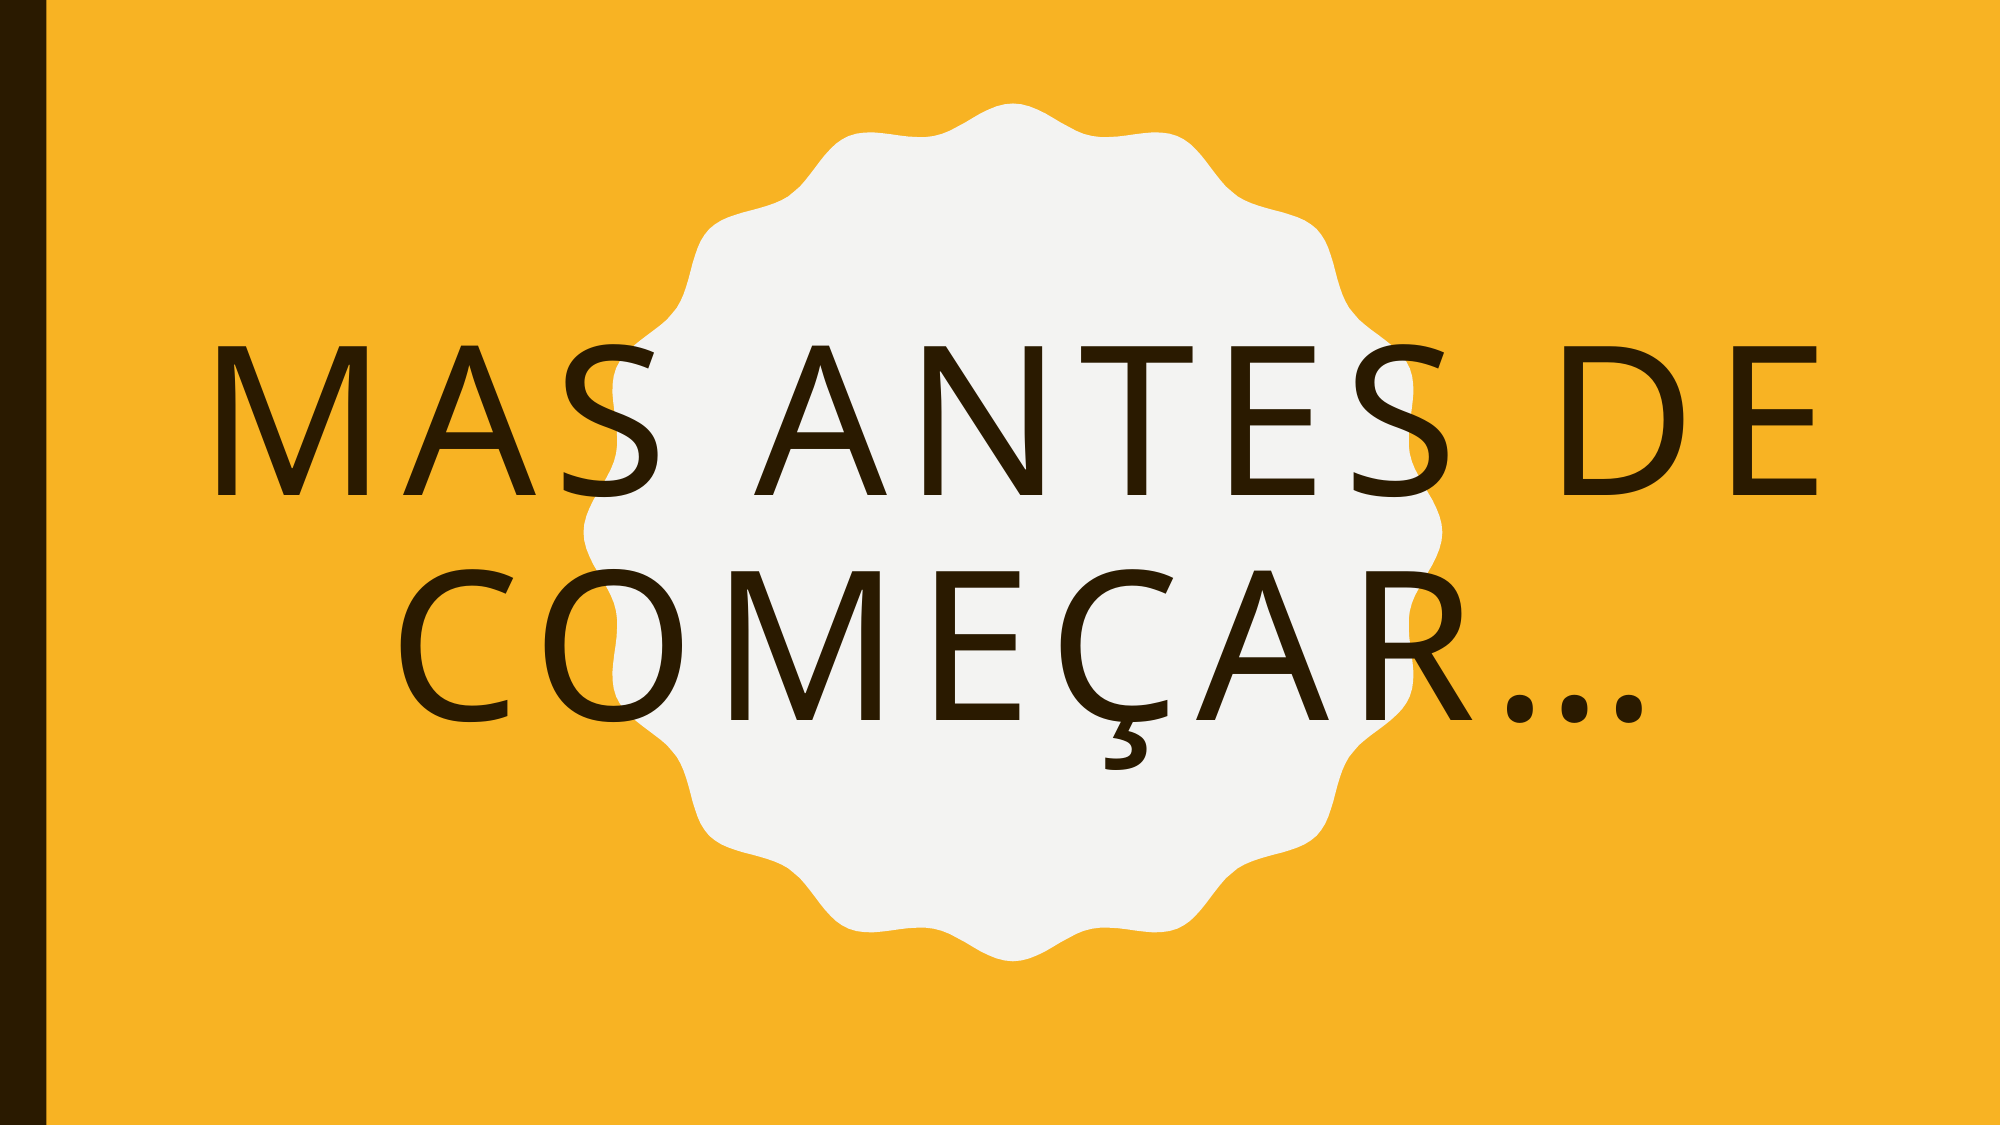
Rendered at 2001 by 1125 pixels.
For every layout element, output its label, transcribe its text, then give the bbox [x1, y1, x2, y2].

title mAs antes de começar… [176, 180, 1870, 902]
